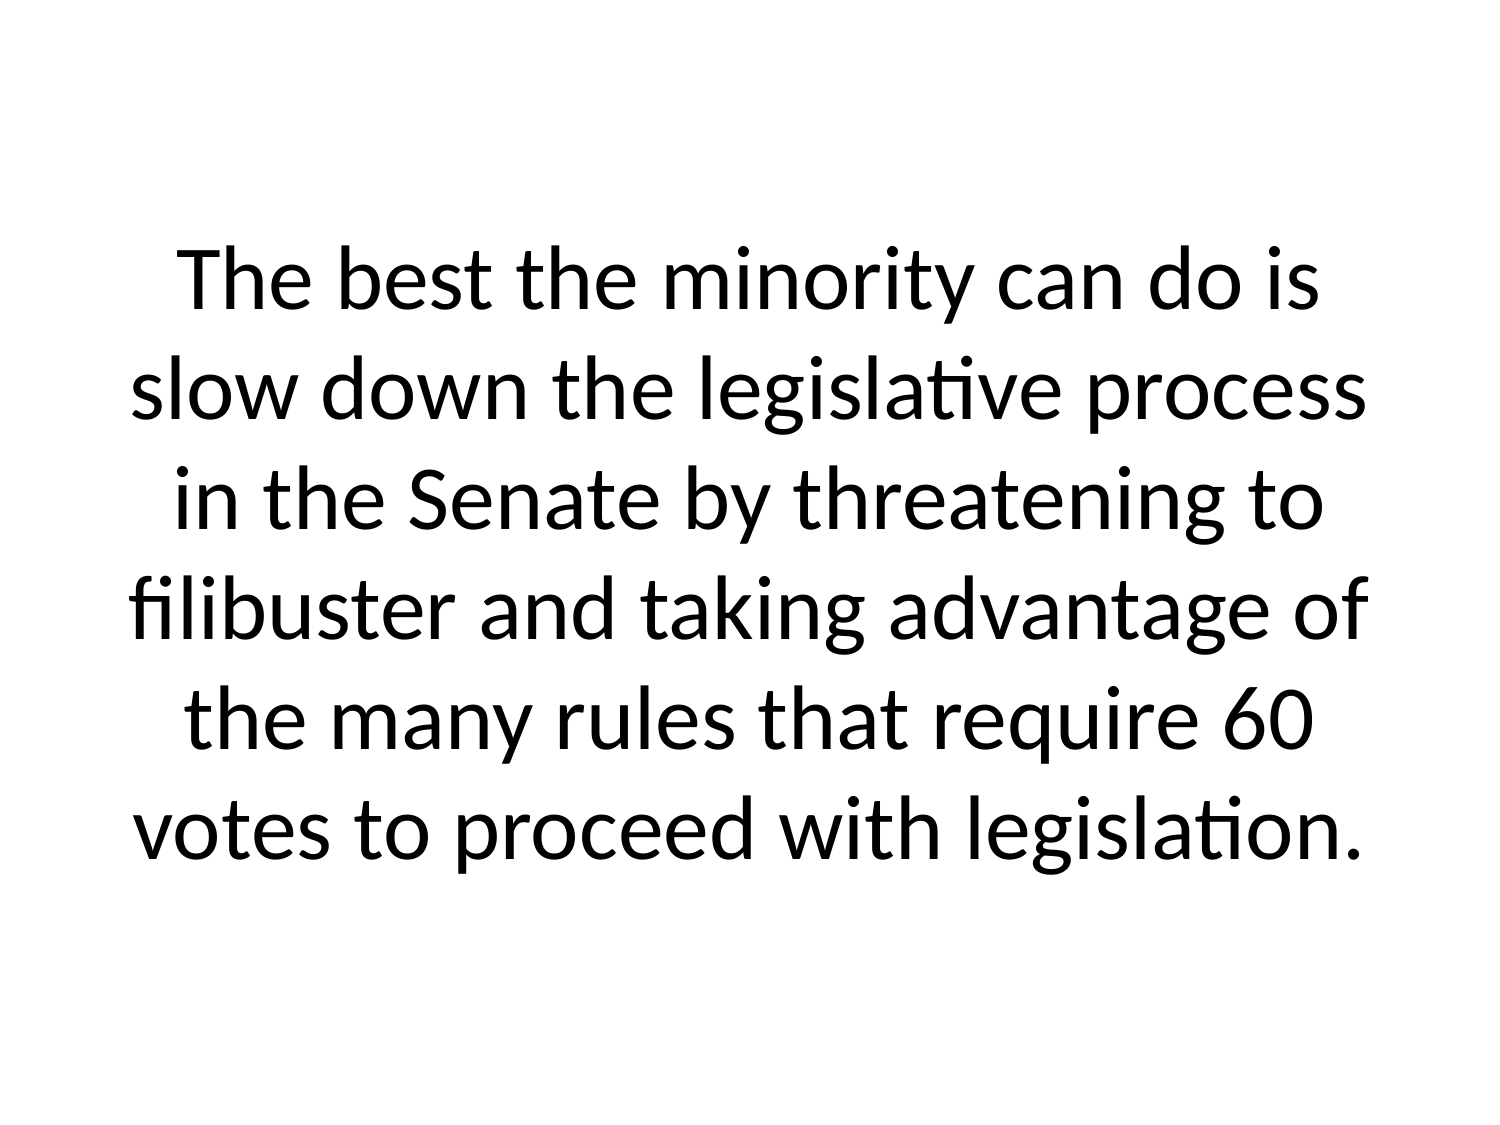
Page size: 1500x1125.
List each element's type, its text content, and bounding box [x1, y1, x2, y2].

title The best the minority can do is slow down the legislative process in the Senate by threatening to filibuster and taking advantage of the many rules that require 60 votes to proceed with legislation. [74, 44, 1426, 1051]
